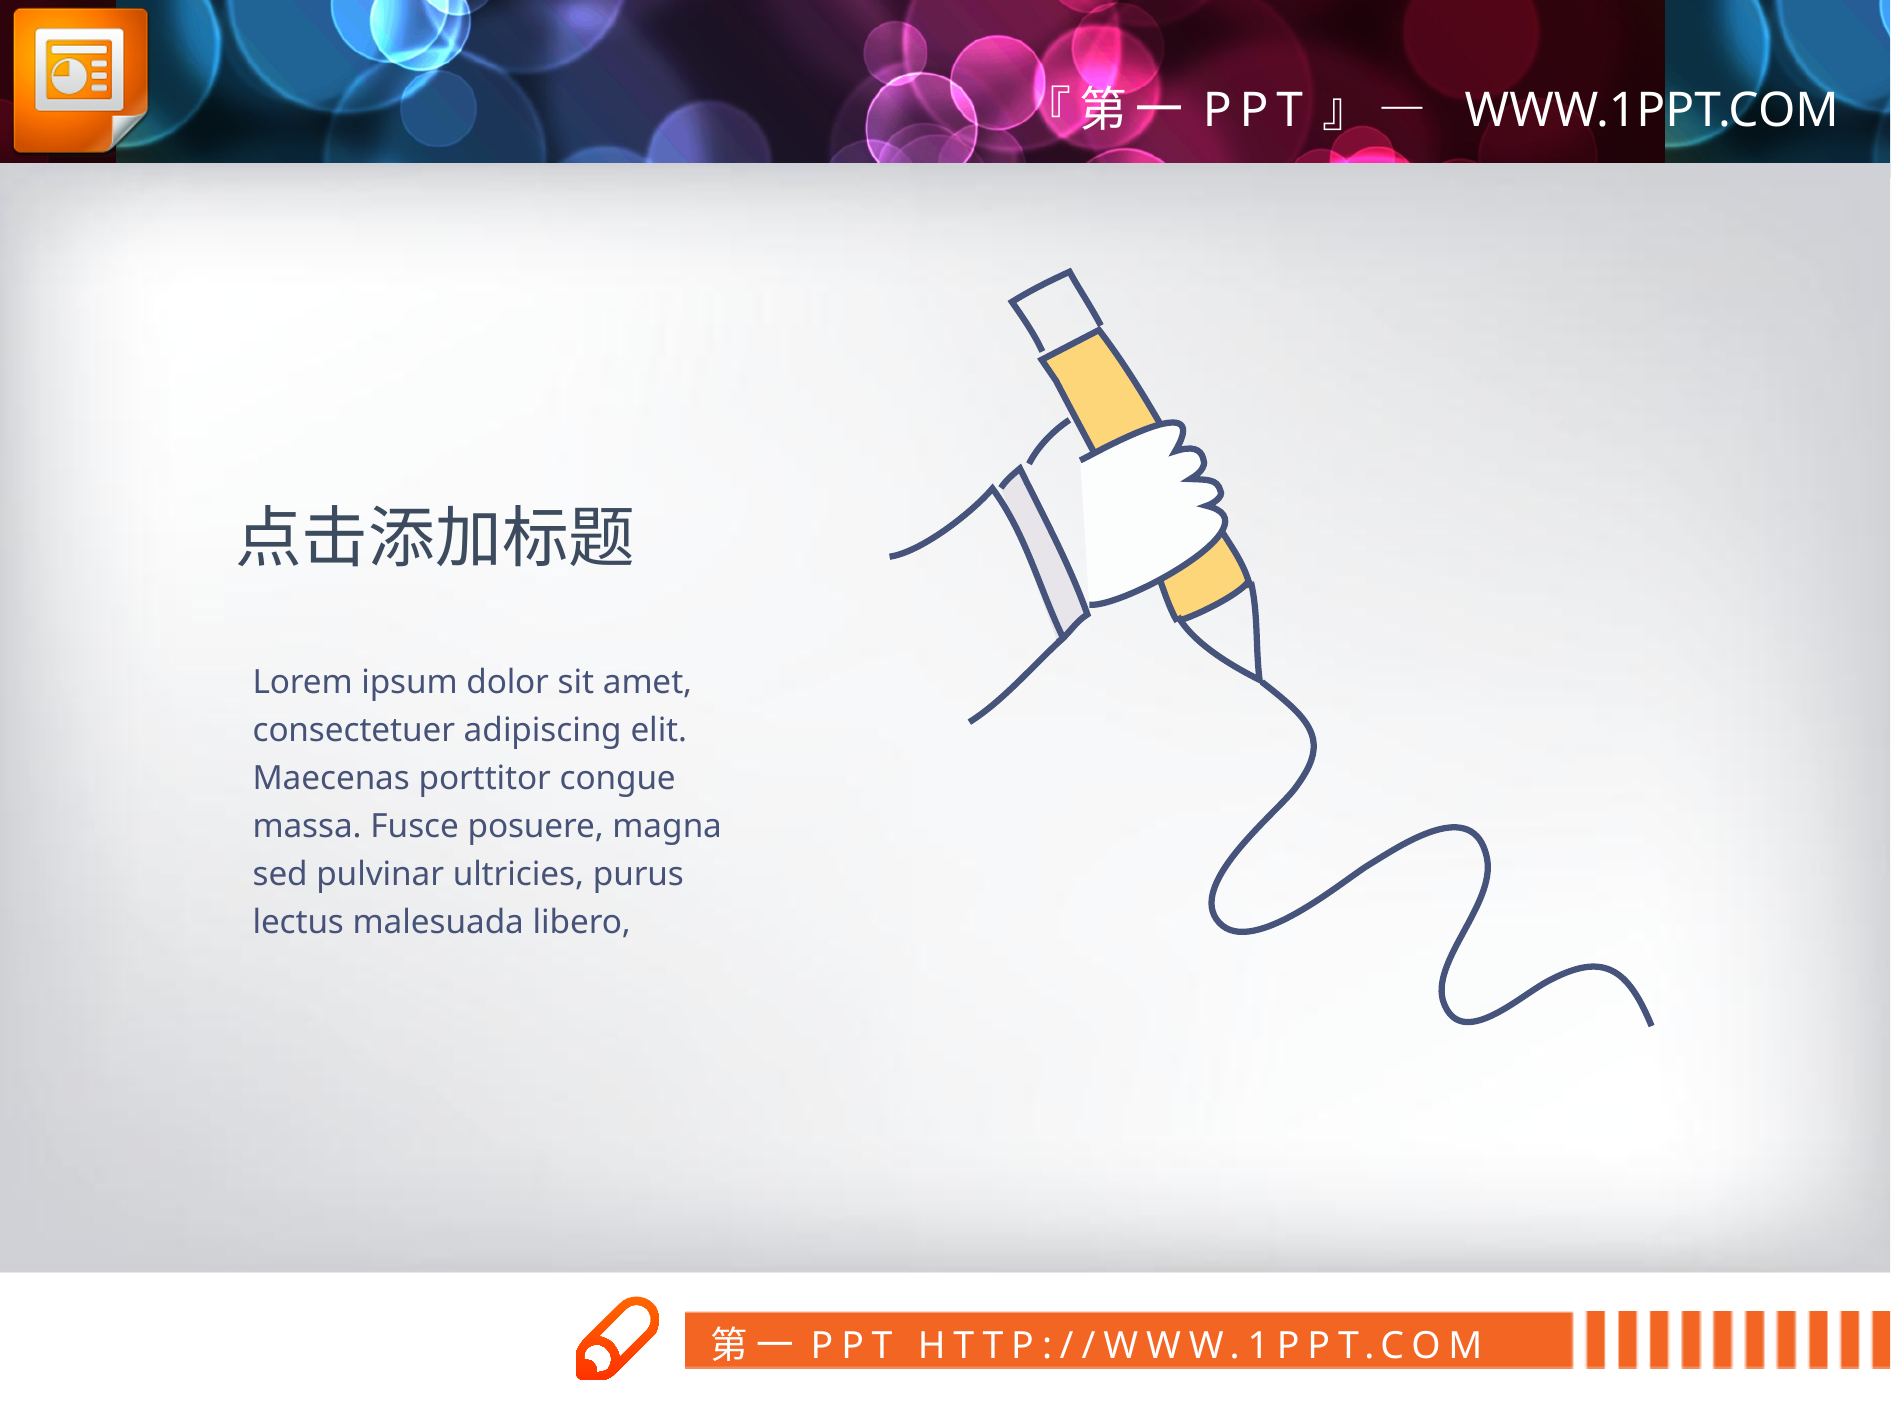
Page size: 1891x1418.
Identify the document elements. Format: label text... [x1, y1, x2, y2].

text_box 点击添加标题 [220, 486, 651, 582]
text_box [916, 281, 1276, 704]
picture [685, 1311, 1891, 1369]
picture [0, 0, 1891, 1275]
text_box [1211, 696, 1652, 1027]
text_box Lorem ipsum dolor sit amet, consectetuer adipiscing elit. Maecenas porttitor congue massa. Fusce posuere, magna sed pulvinar ultricies, purus lectus malesuada libero, [246, 646, 753, 946]
